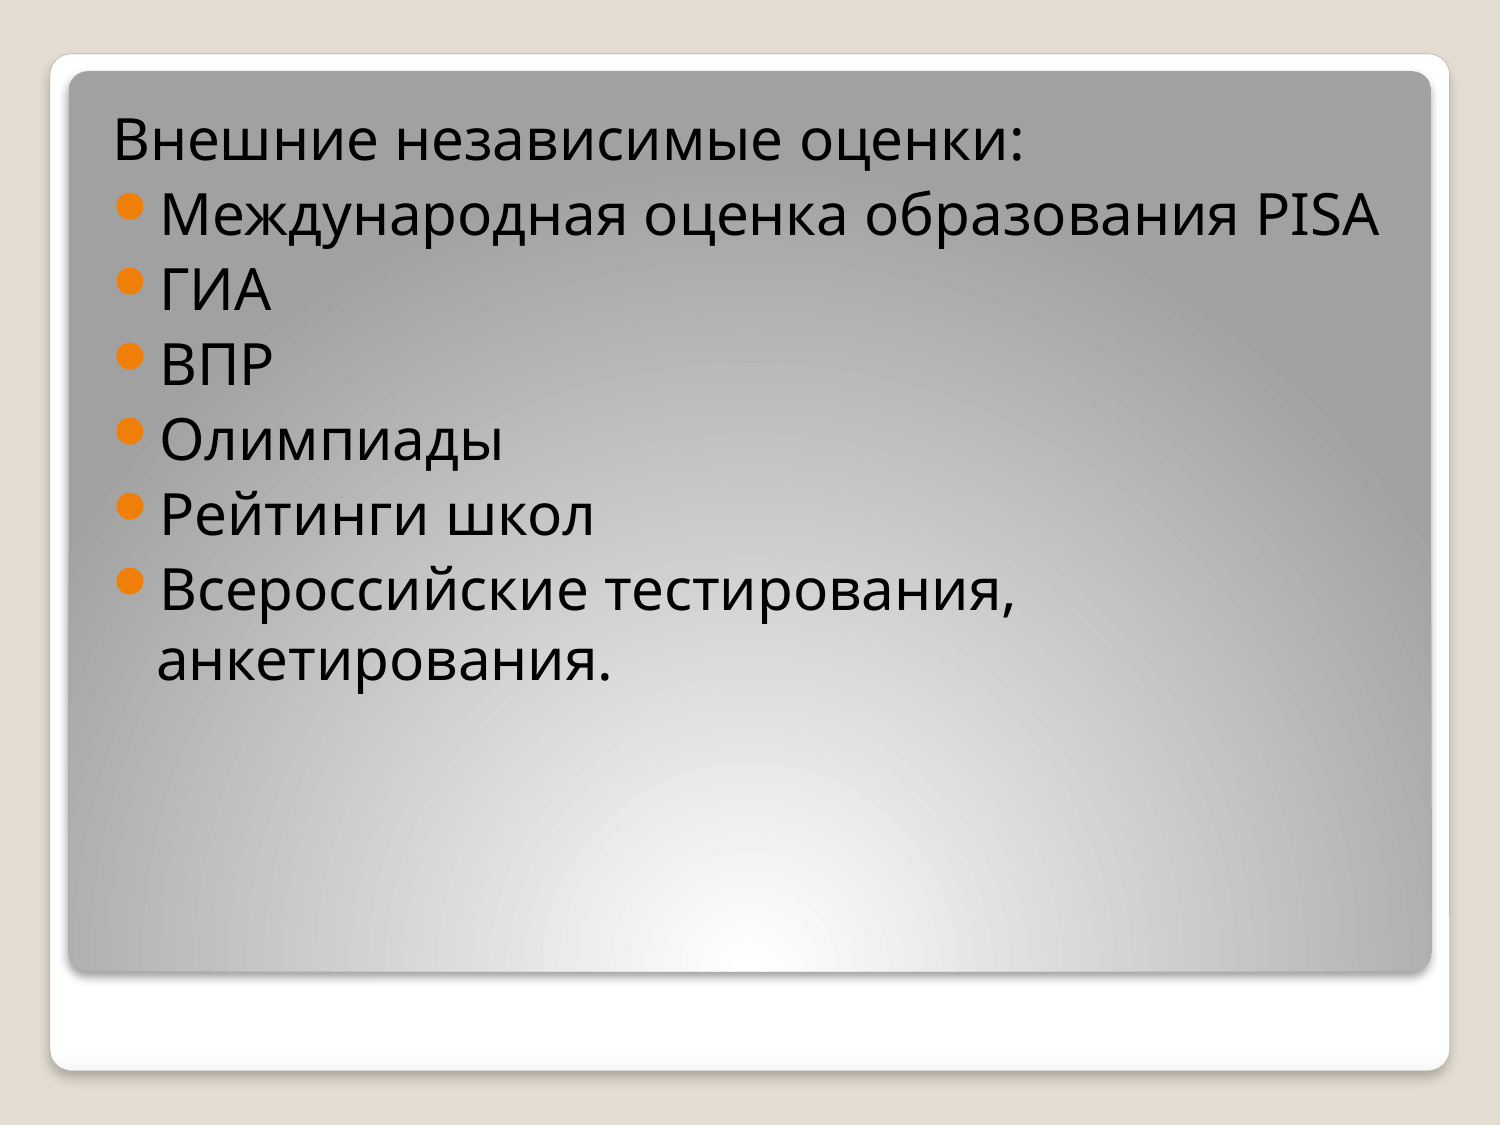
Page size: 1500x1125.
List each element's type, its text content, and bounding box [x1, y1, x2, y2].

list Внешние независимые оценки: Международная оценка образования PISA ГИА ВПР Олимпиады Рейтинги школ Всероссийские тестирования, анкетирования. [82, 86, 1426, 775]
